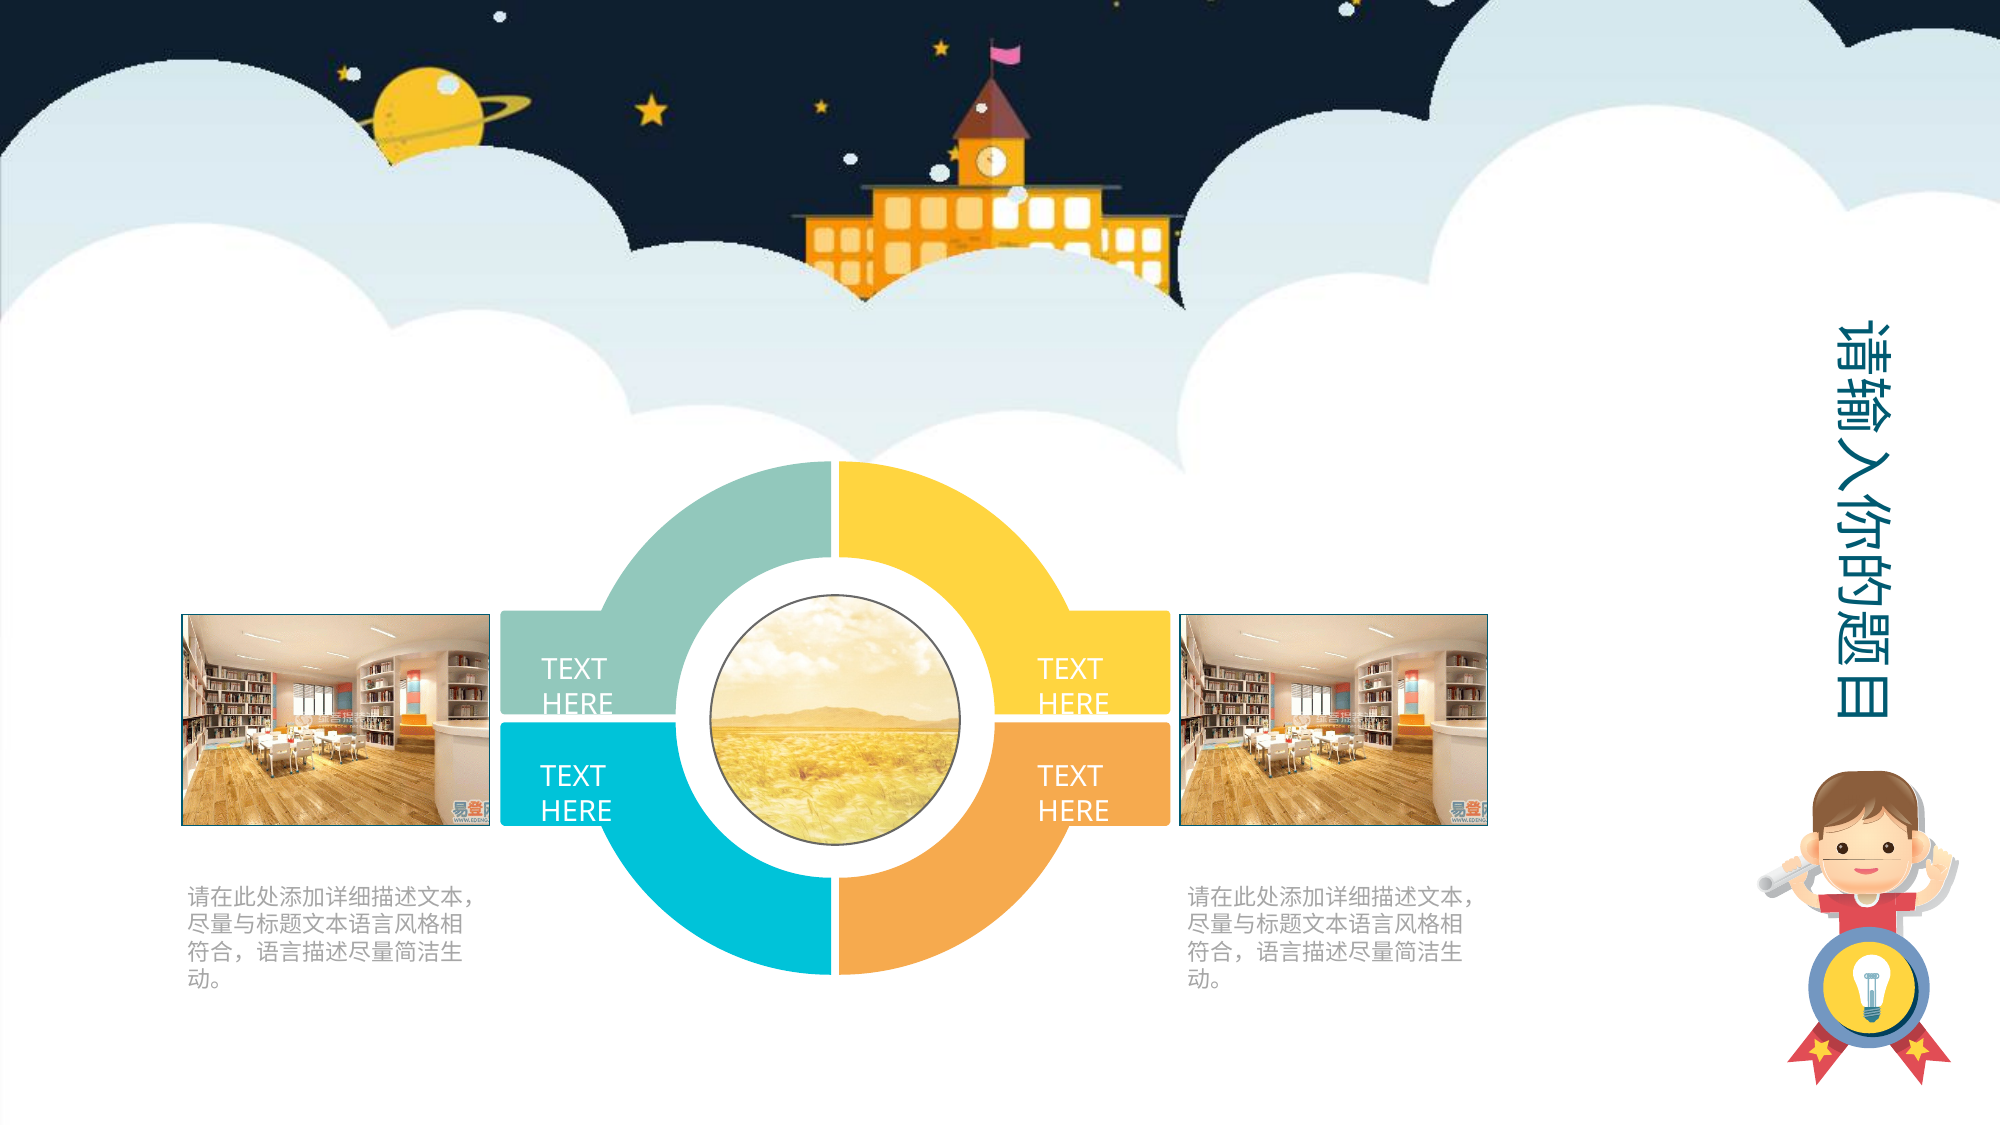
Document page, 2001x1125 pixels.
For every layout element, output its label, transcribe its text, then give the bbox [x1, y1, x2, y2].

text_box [162, 606, 507, 840]
text_box [507, 461, 832, 715]
text_box TEXT HERE [526, 642, 661, 728]
text_box TEXT HERE [525, 749, 660, 835]
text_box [1160, 606, 1505, 840]
text_box [839, 722, 1160, 975]
text_box [507, 722, 832, 975]
text_box 请在此处添加详细描述文本，尽量与标题文本语言风格相符合，语言描述尽量简洁生动。 [1172, 875, 1498, 1000]
text_box [839, 461, 1160, 715]
text_box TEXT HERE [1022, 749, 1157, 835]
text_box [710, 594, 961, 845]
text_box 请在此处添加详细描述文本，尽量与标题文本语言风格相符合，语言描述尽量简洁生动。 [172, 875, 498, 1000]
text_box TEXT HERE [1022, 642, 1157, 728]
text_box 请输入你的题目 [1807, 303, 1909, 732]
picture [0, 0, 2000, 1125]
